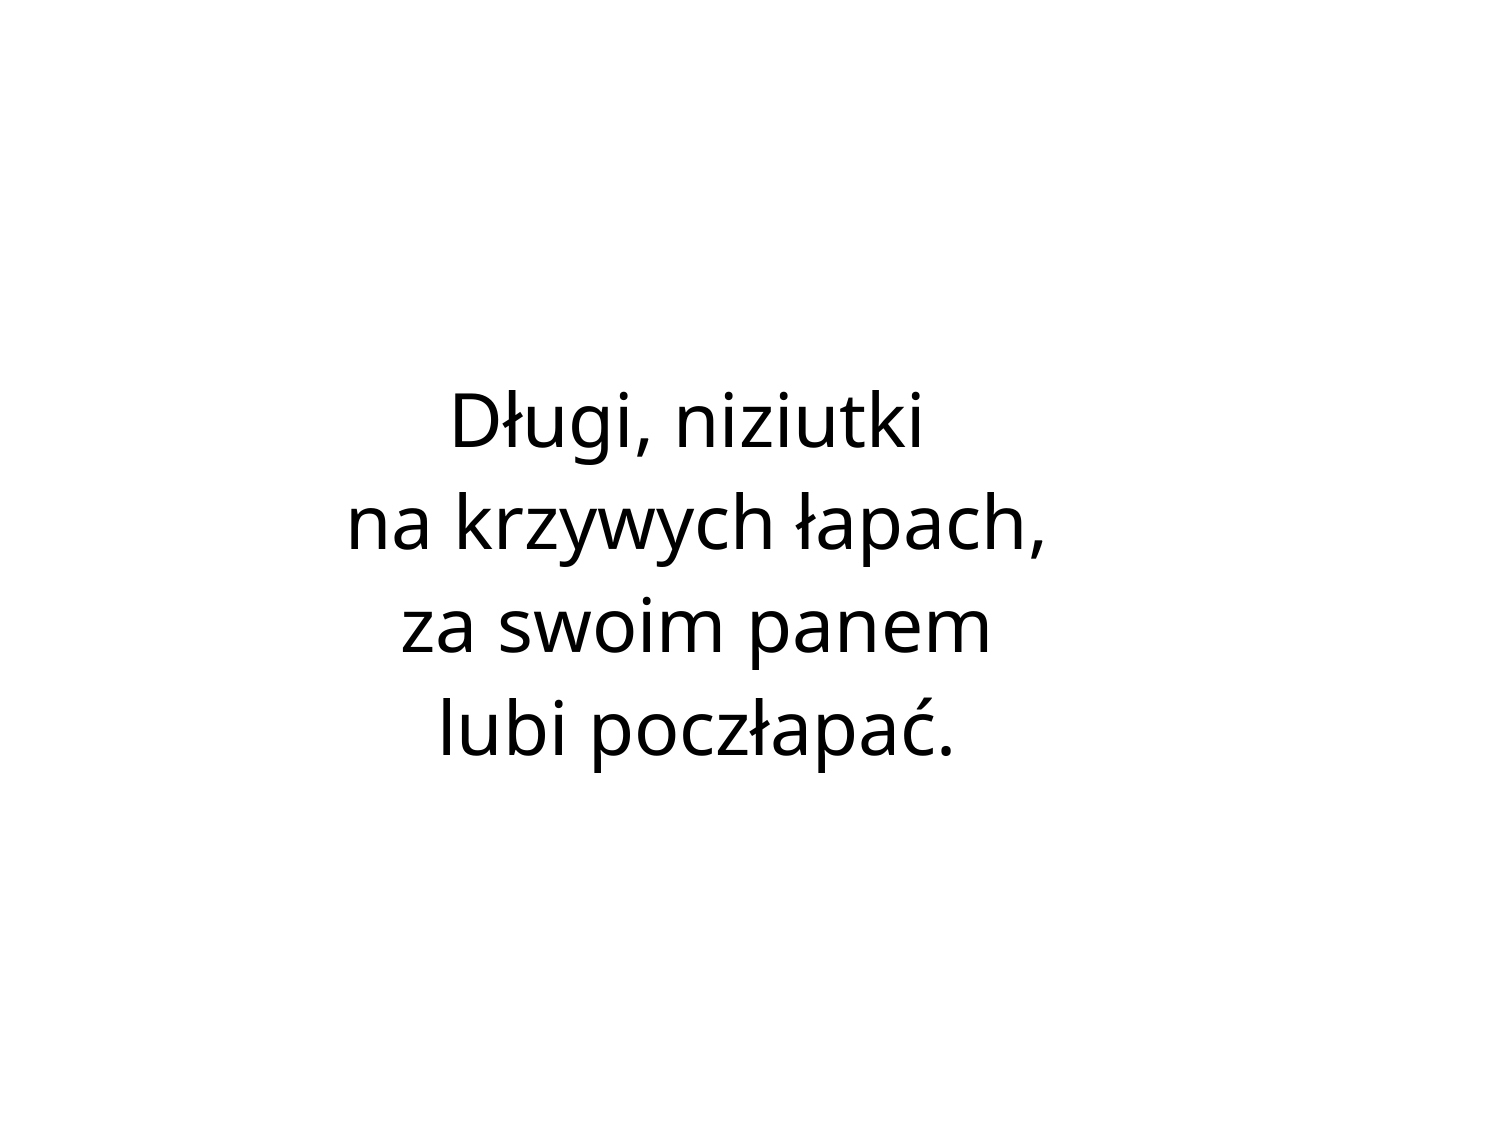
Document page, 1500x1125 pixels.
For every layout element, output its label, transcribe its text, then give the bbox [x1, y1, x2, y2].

list Długi, niziutki na krzywych łapach, za swoim panem lubi poczłapać. [75, 262, 1300, 1062]
